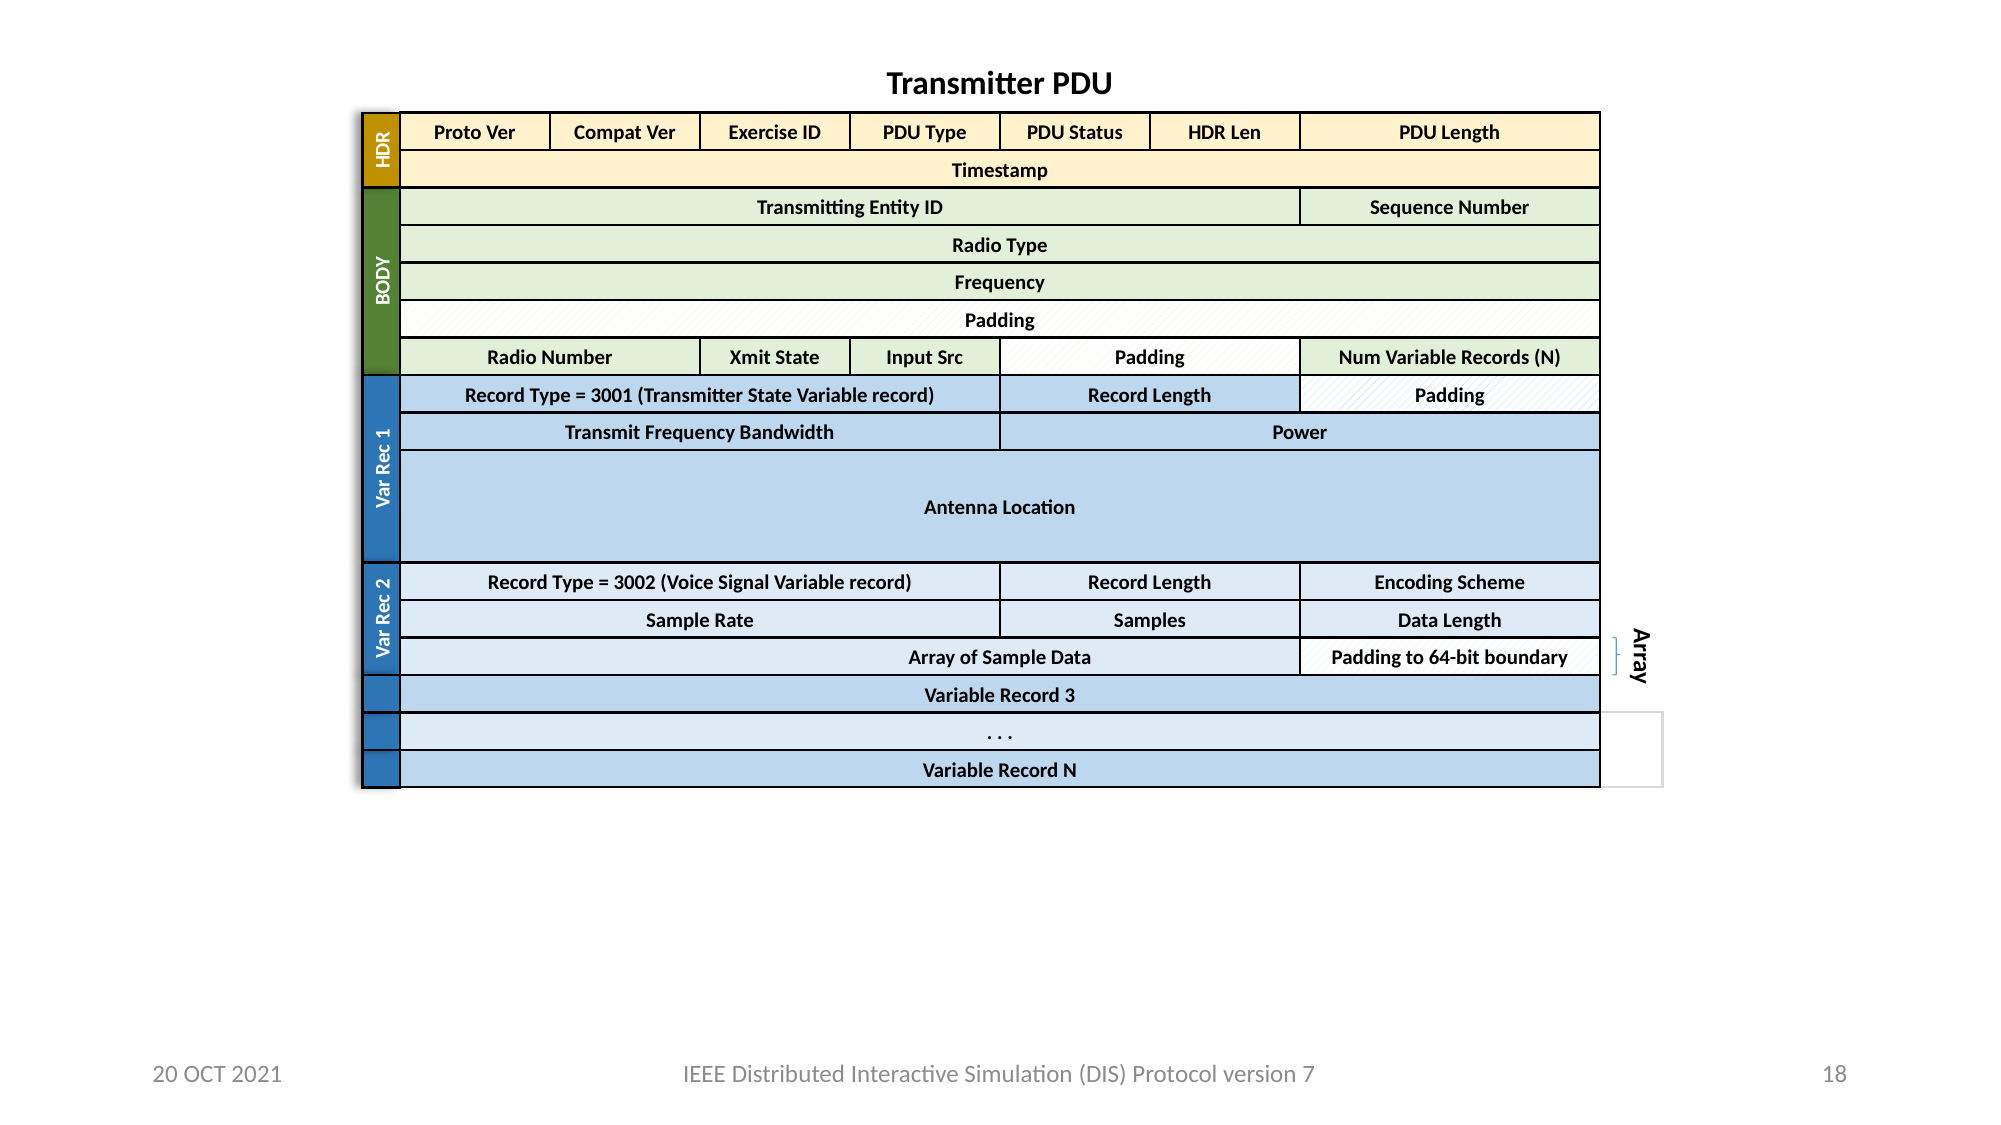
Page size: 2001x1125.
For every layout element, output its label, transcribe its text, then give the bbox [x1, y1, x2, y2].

text_box HDR Len [1149, 111, 1299, 149]
text_box HDR [361, 112, 401, 189]
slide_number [137, 1042, 588, 1103]
text_box Encoding Scheme [1299, 561, 1601, 599]
text_box Data Length [1299, 599, 1601, 636]
text_box Power [999, 411, 1601, 451]
text_box Padding [1299, 374, 1601, 411]
text_box Array of Sample Data [399, 636, 1299, 674]
text_box Transmit Frequency Bandwidth [399, 411, 999, 451]
text_box BODY [361, 189, 401, 373]
text_box PDU Length [1299, 111, 1601, 149]
text_box Compat Ver [549, 111, 699, 149]
text_box PDU Status [999, 111, 1149, 149]
text_box Record Length [999, 561, 1299, 599]
text_box Padding [401, 301, 1601, 338]
text_box Exercise ID [699, 111, 849, 149]
text_box [361, 714, 401, 751]
text_box Array [1624, 611, 1664, 701]
text_box [361, 751, 401, 789]
text_box Variable Record N [401, 751, 1601, 788]
text_box Proto Ver [399, 111, 549, 149]
text_box Padding to 64-bit boundary [1299, 636, 1601, 676]
text_box Sequence Number [1301, 186, 1601, 224]
text_box Radio Number [399, 336, 701, 376]
text_box Timestamp [401, 149, 1601, 186]
text_box Input Src [849, 336, 999, 376]
text_box Var Rec 1 [361, 374, 401, 561]
slide_number 18 [1412, 1042, 1863, 1103]
text_box Num Variable Records (N) [1301, 338, 1601, 374]
text_box Transmitting Entity ID [401, 186, 1301, 224]
text_box Frequency [399, 261, 1601, 301]
text_box Variable Record 3 [401, 674, 1601, 711]
text_box Record Type = 3002 (Voice Signal Variable record) [399, 561, 999, 599]
text_box Samples [999, 599, 1299, 636]
text_box Var Rec 2 [361, 562, 401, 673]
text_box [361, 674, 401, 714]
text_box . . . [401, 711, 1601, 751]
text_box Transmitter PDU [699, 61, 1301, 101]
text_box PDU Type [849, 111, 999, 149]
text_box [1601, 711, 1664, 788]
text_box Xmit State [701, 336, 849, 376]
footer IEEE Distributed Interactive Simulation (DIS) Protocol version 7 [662, 1042, 1338, 1103]
text_box Sample Rate [399, 599, 999, 636]
text_box [1612, 636, 1621, 676]
text_box Antenna Location [401, 451, 1601, 561]
text_box Radio Type [401, 224, 1601, 261]
text_box Record Type = 3001 (Transmitter State Variable record) [401, 376, 999, 411]
text_box Record Length [999, 376, 1299, 411]
text_box Padding [999, 336, 1301, 376]
